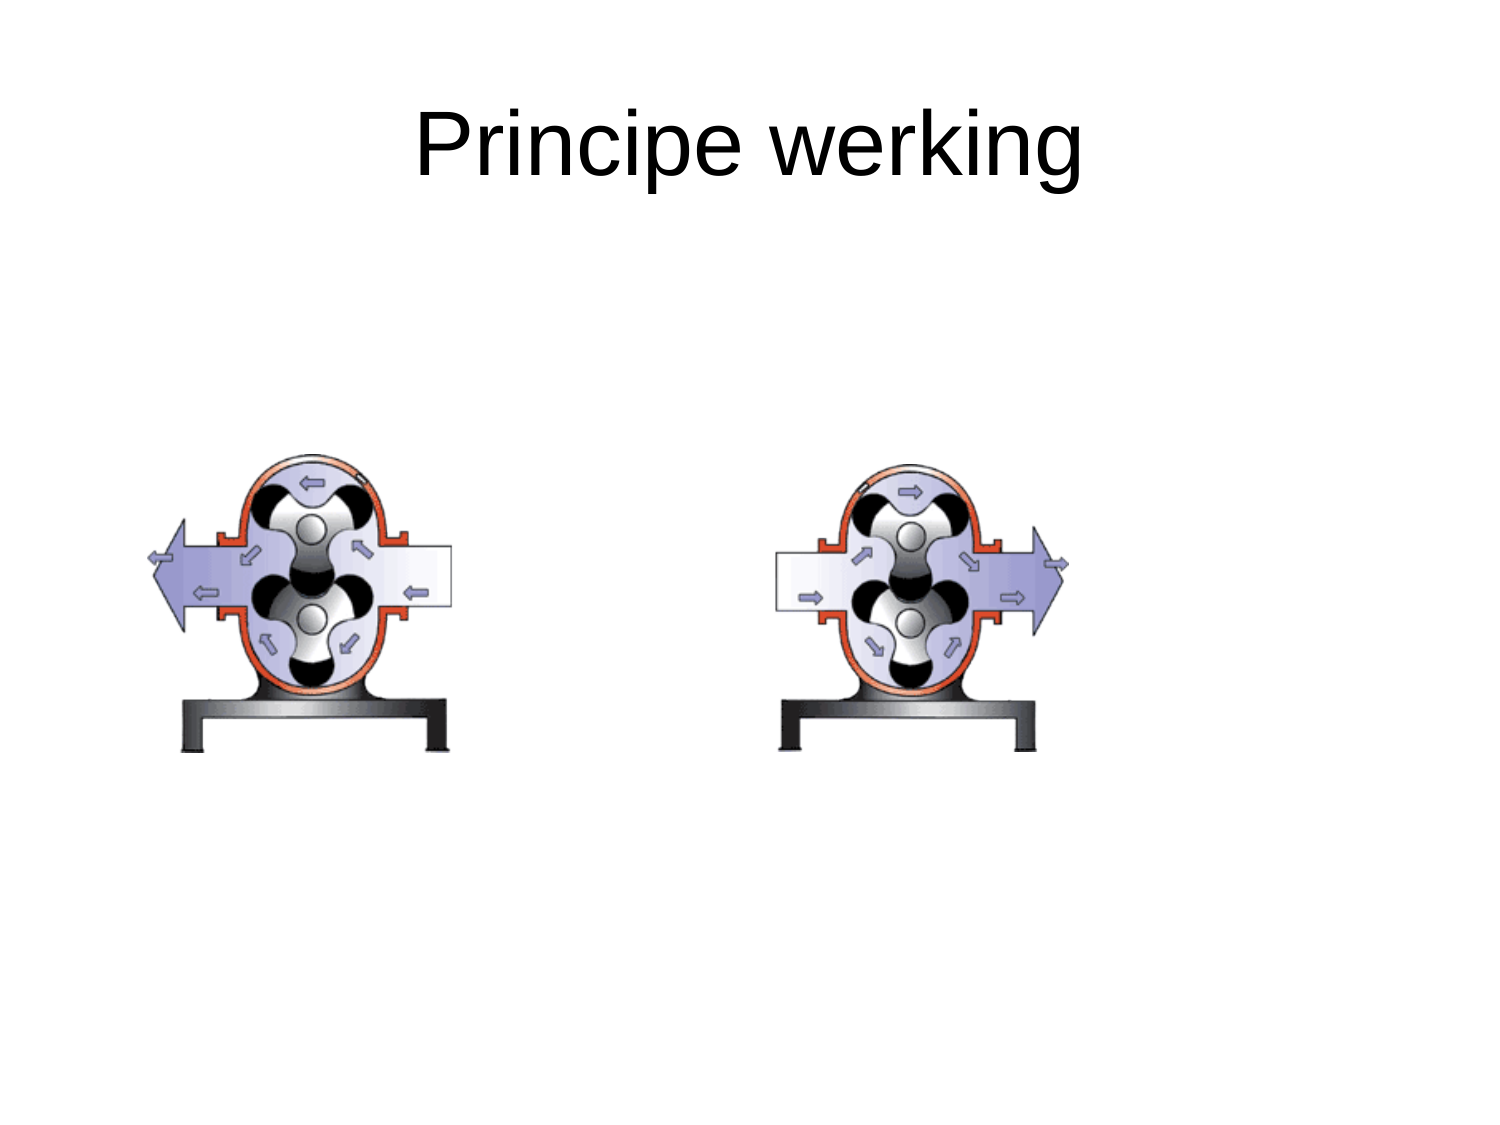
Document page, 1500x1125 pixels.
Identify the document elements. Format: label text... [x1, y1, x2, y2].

title Principe werking [74, 44, 1426, 233]
picture [749, 464, 1070, 752]
picture [147, 454, 479, 753]
